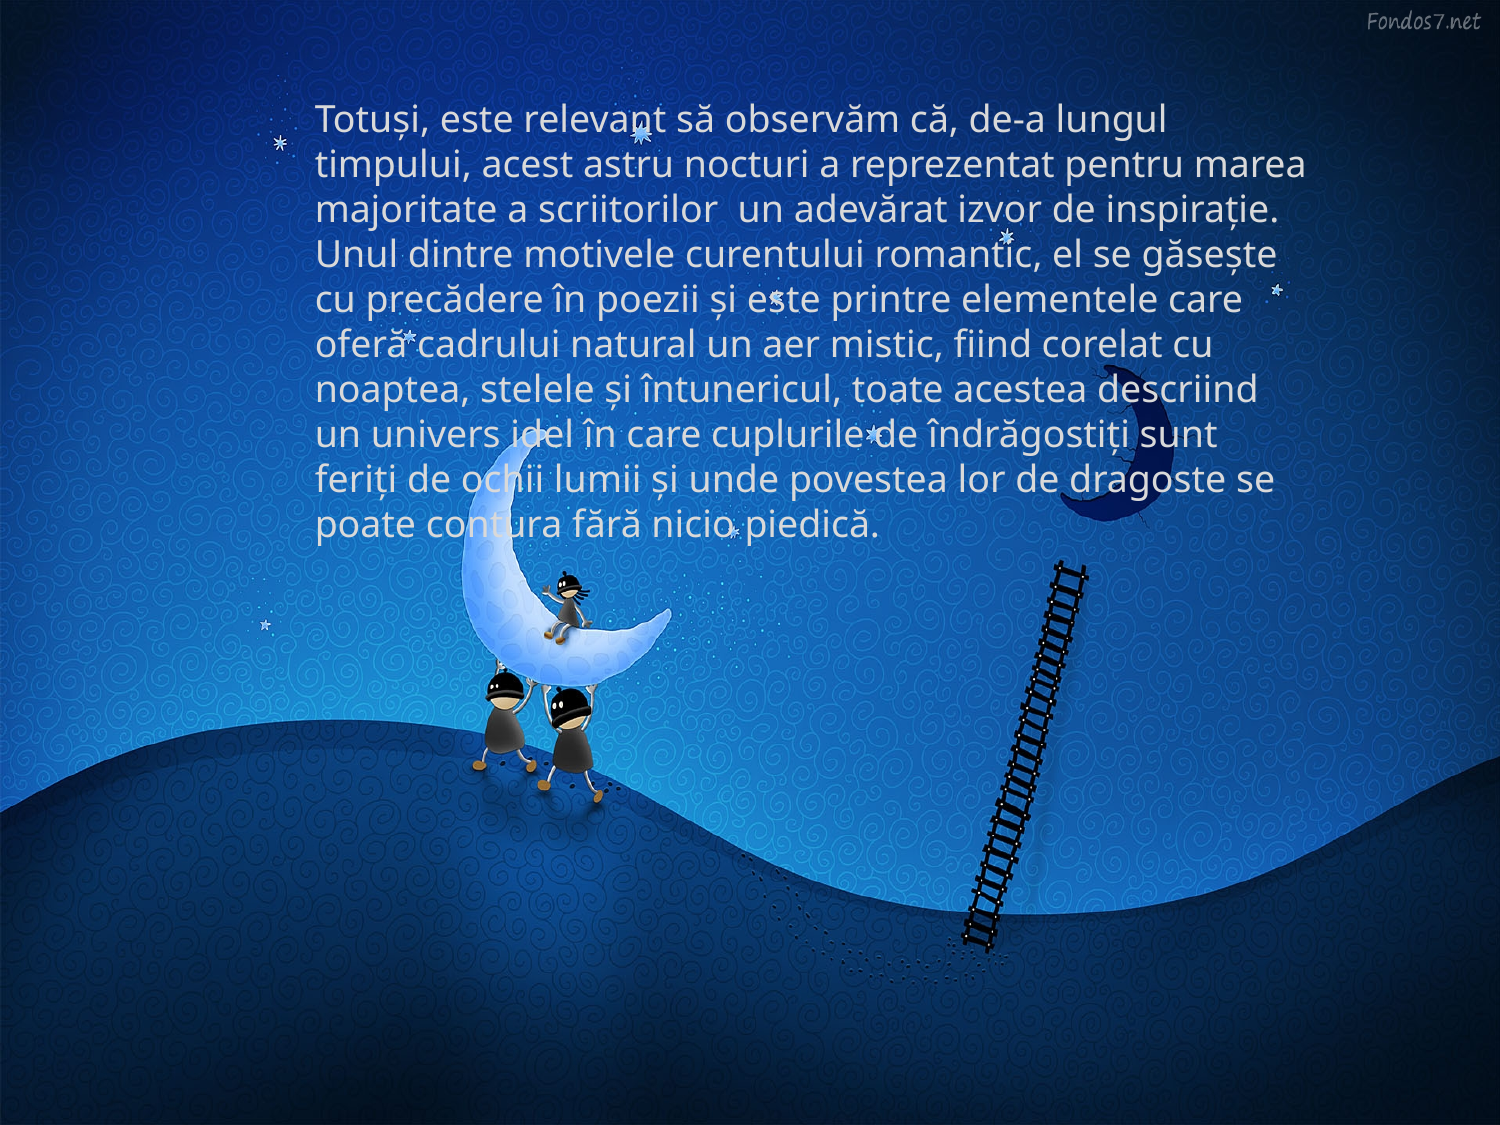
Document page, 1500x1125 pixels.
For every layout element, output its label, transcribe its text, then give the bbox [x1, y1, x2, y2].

picture [0, 0, 1500, 1125]
text_box Totuşi, este relevant să observăm că, de-a lungul timpului, acest astru nocturi a reprezentat pentru marea majoritate a scriitorilor un adevărat izvor de inspiraţie. Unul dintre motivele curentului romantic, el se găseşte cu precădere în poezii şi este printre elementele care oferă cadrului natural un aer mistic, fiind corelat cu noaptea, stelele şi întunericul, toate acestea descriind un univers idel în care cuplurile de îndrăgostiţi sunt feriţi de ochii lumii şi unde povestea lor de dragoste se poate contura fără nicio piedică. [300, 87, 1325, 553]
